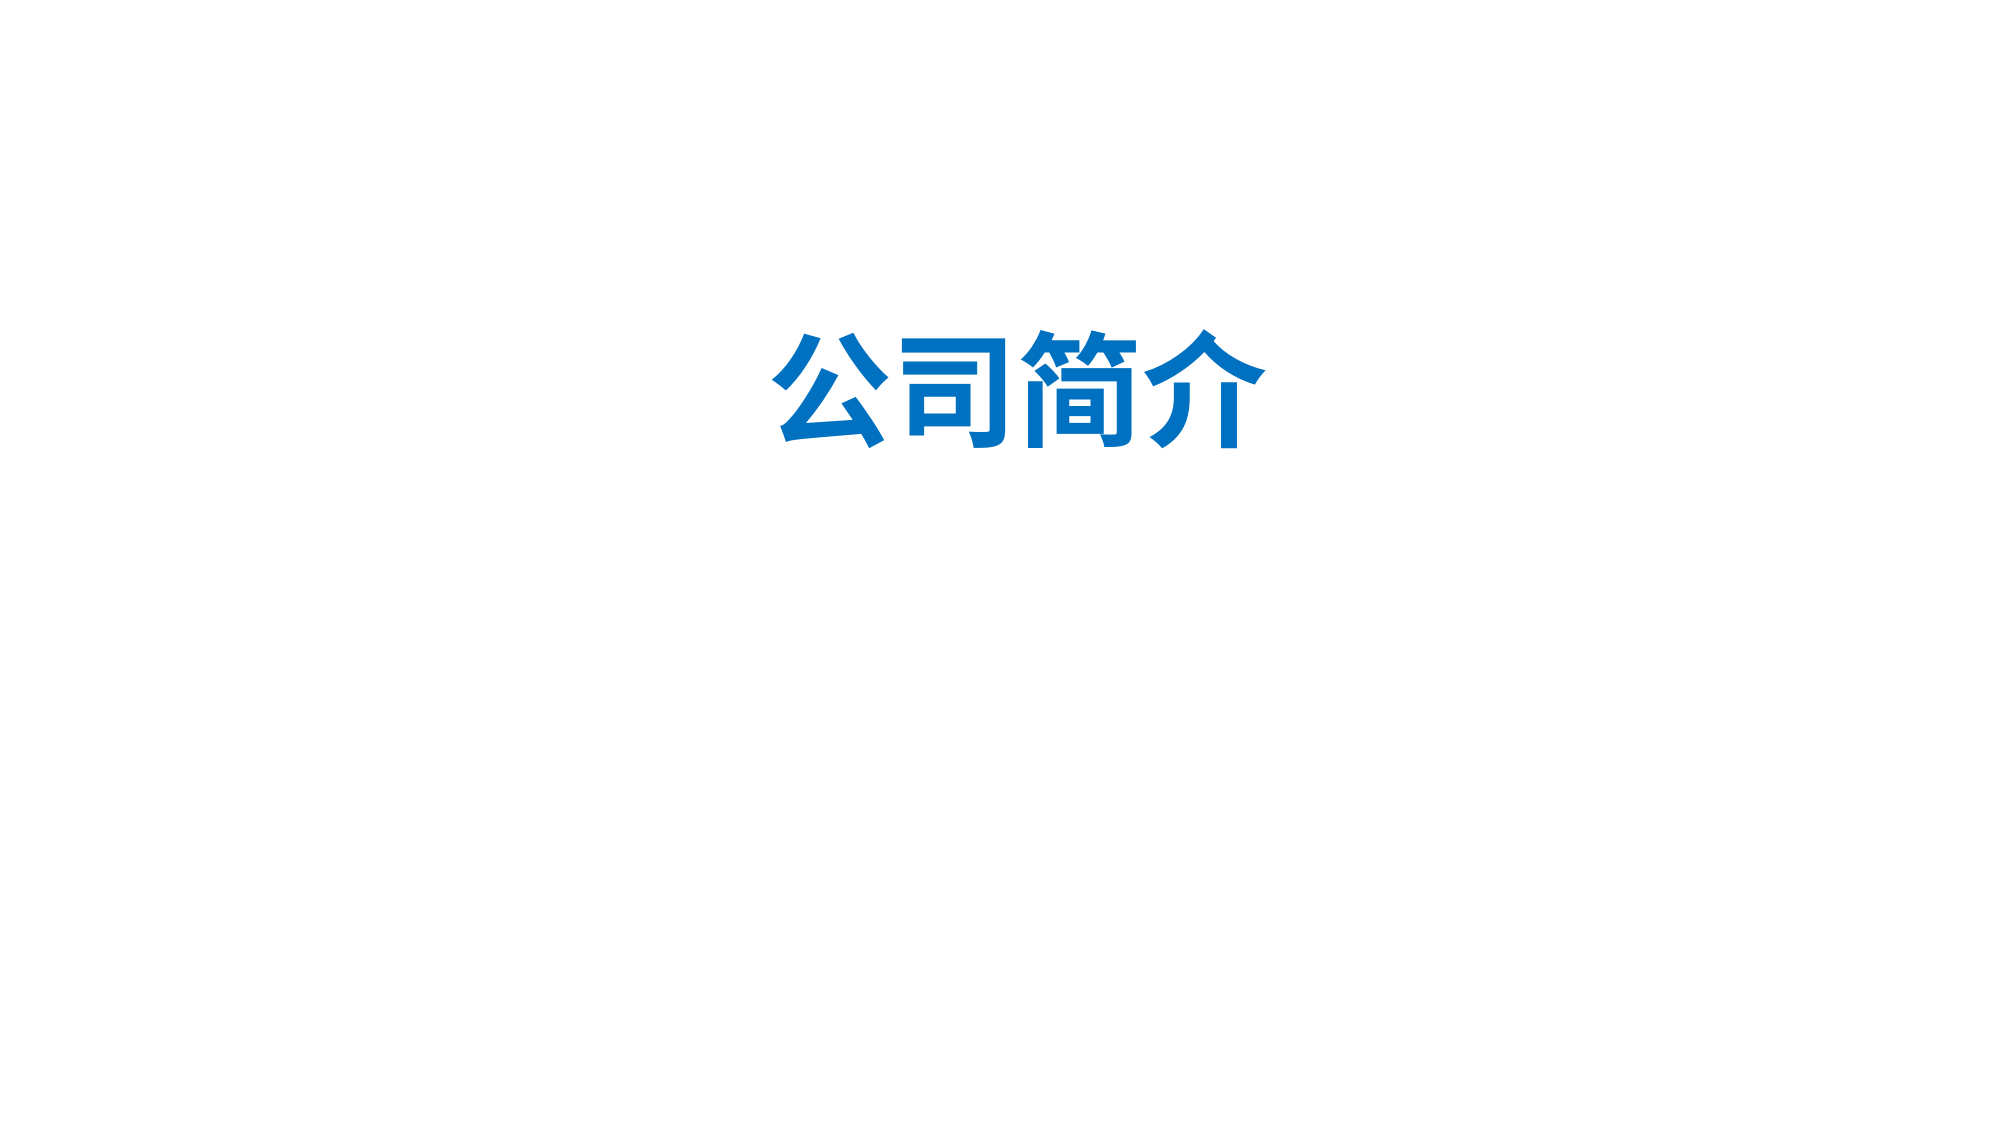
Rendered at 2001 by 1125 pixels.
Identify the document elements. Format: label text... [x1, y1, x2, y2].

title 公司简介 [267, 80, 1768, 473]
